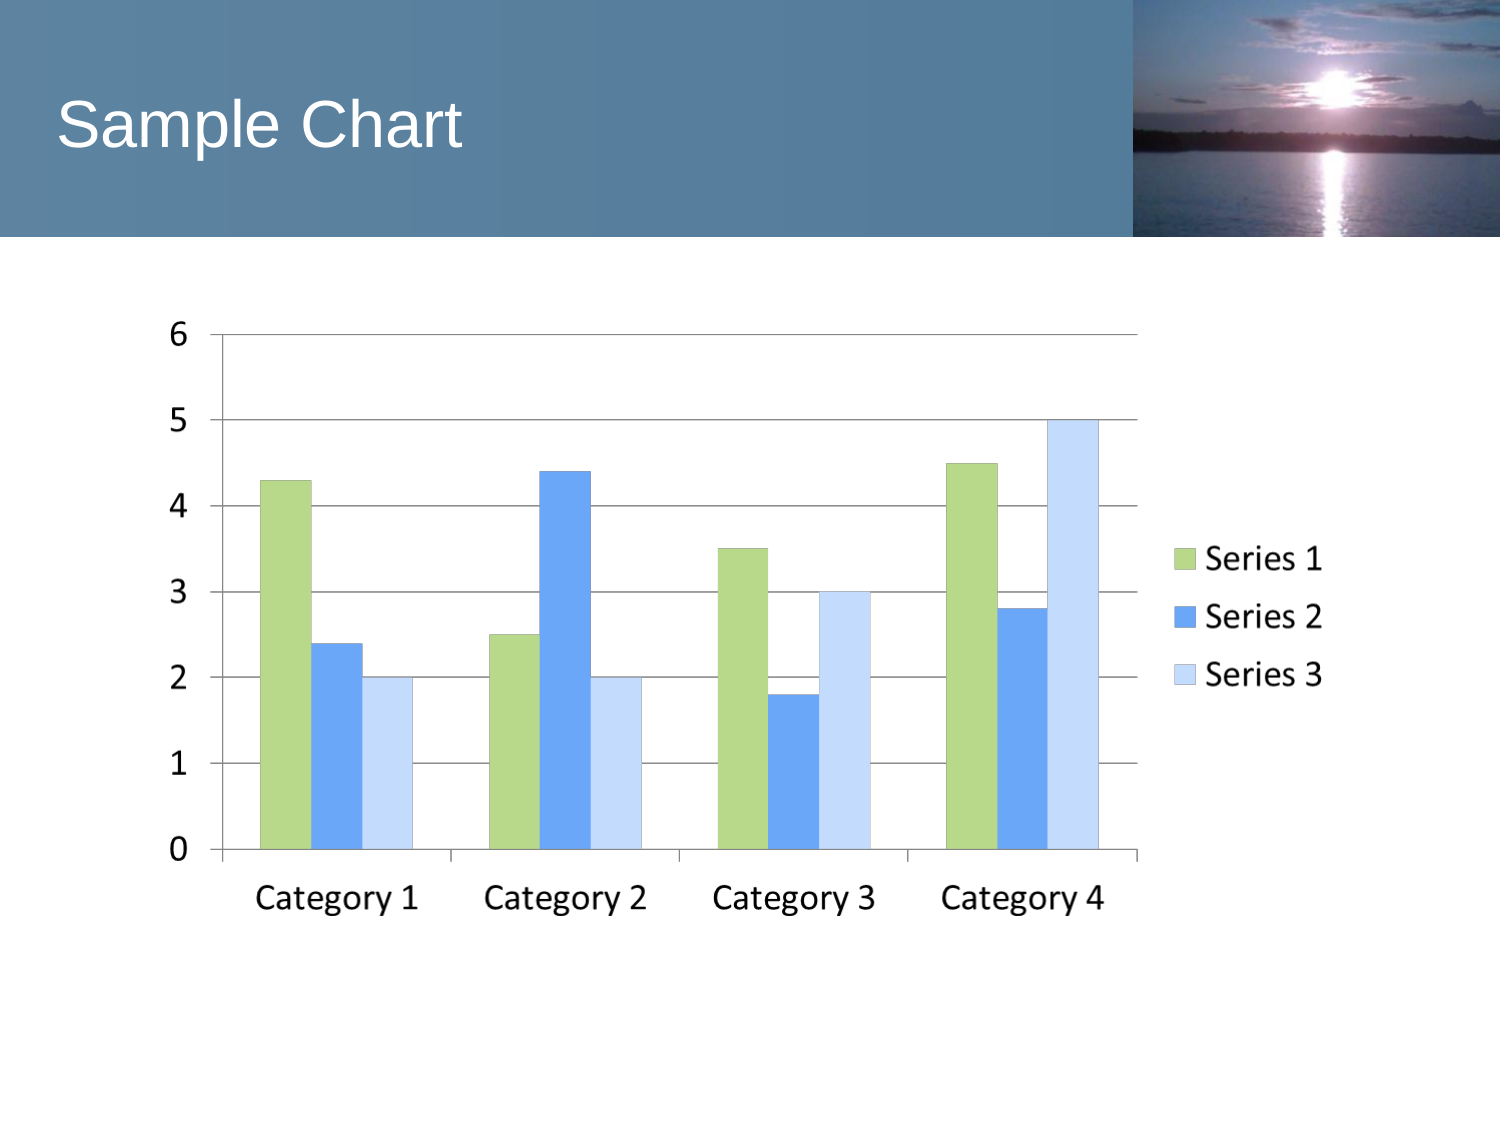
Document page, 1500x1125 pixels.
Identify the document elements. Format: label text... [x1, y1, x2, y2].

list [147, 293, 1353, 942]
picture [1133, 0, 1500, 237]
title Sample Chart [41, 45, 1164, 197]
